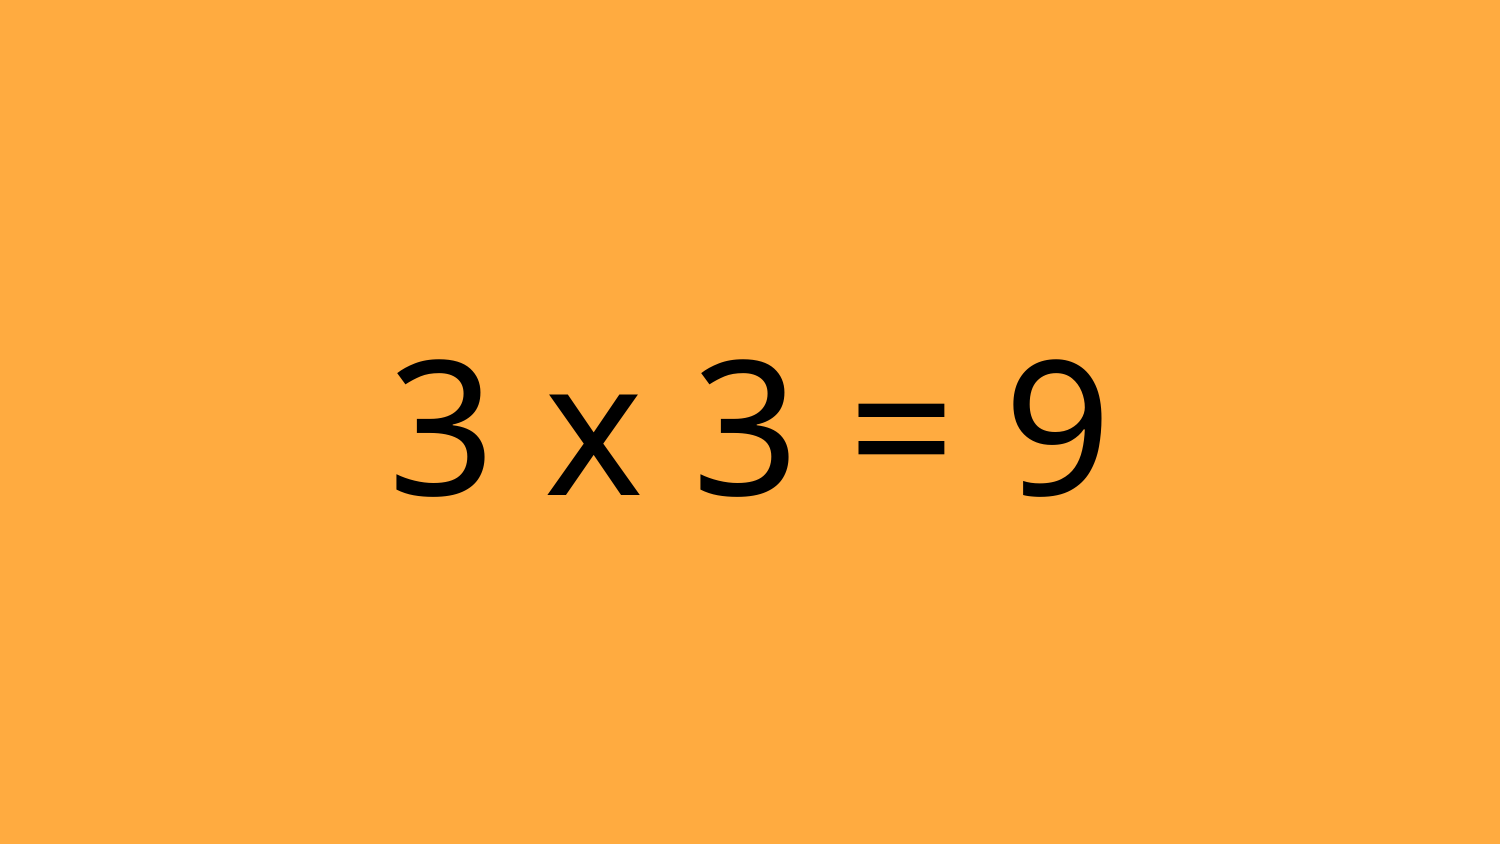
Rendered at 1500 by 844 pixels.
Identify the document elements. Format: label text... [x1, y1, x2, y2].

text_box 3 x 3 = 9 [0, 293, 1500, 548]
